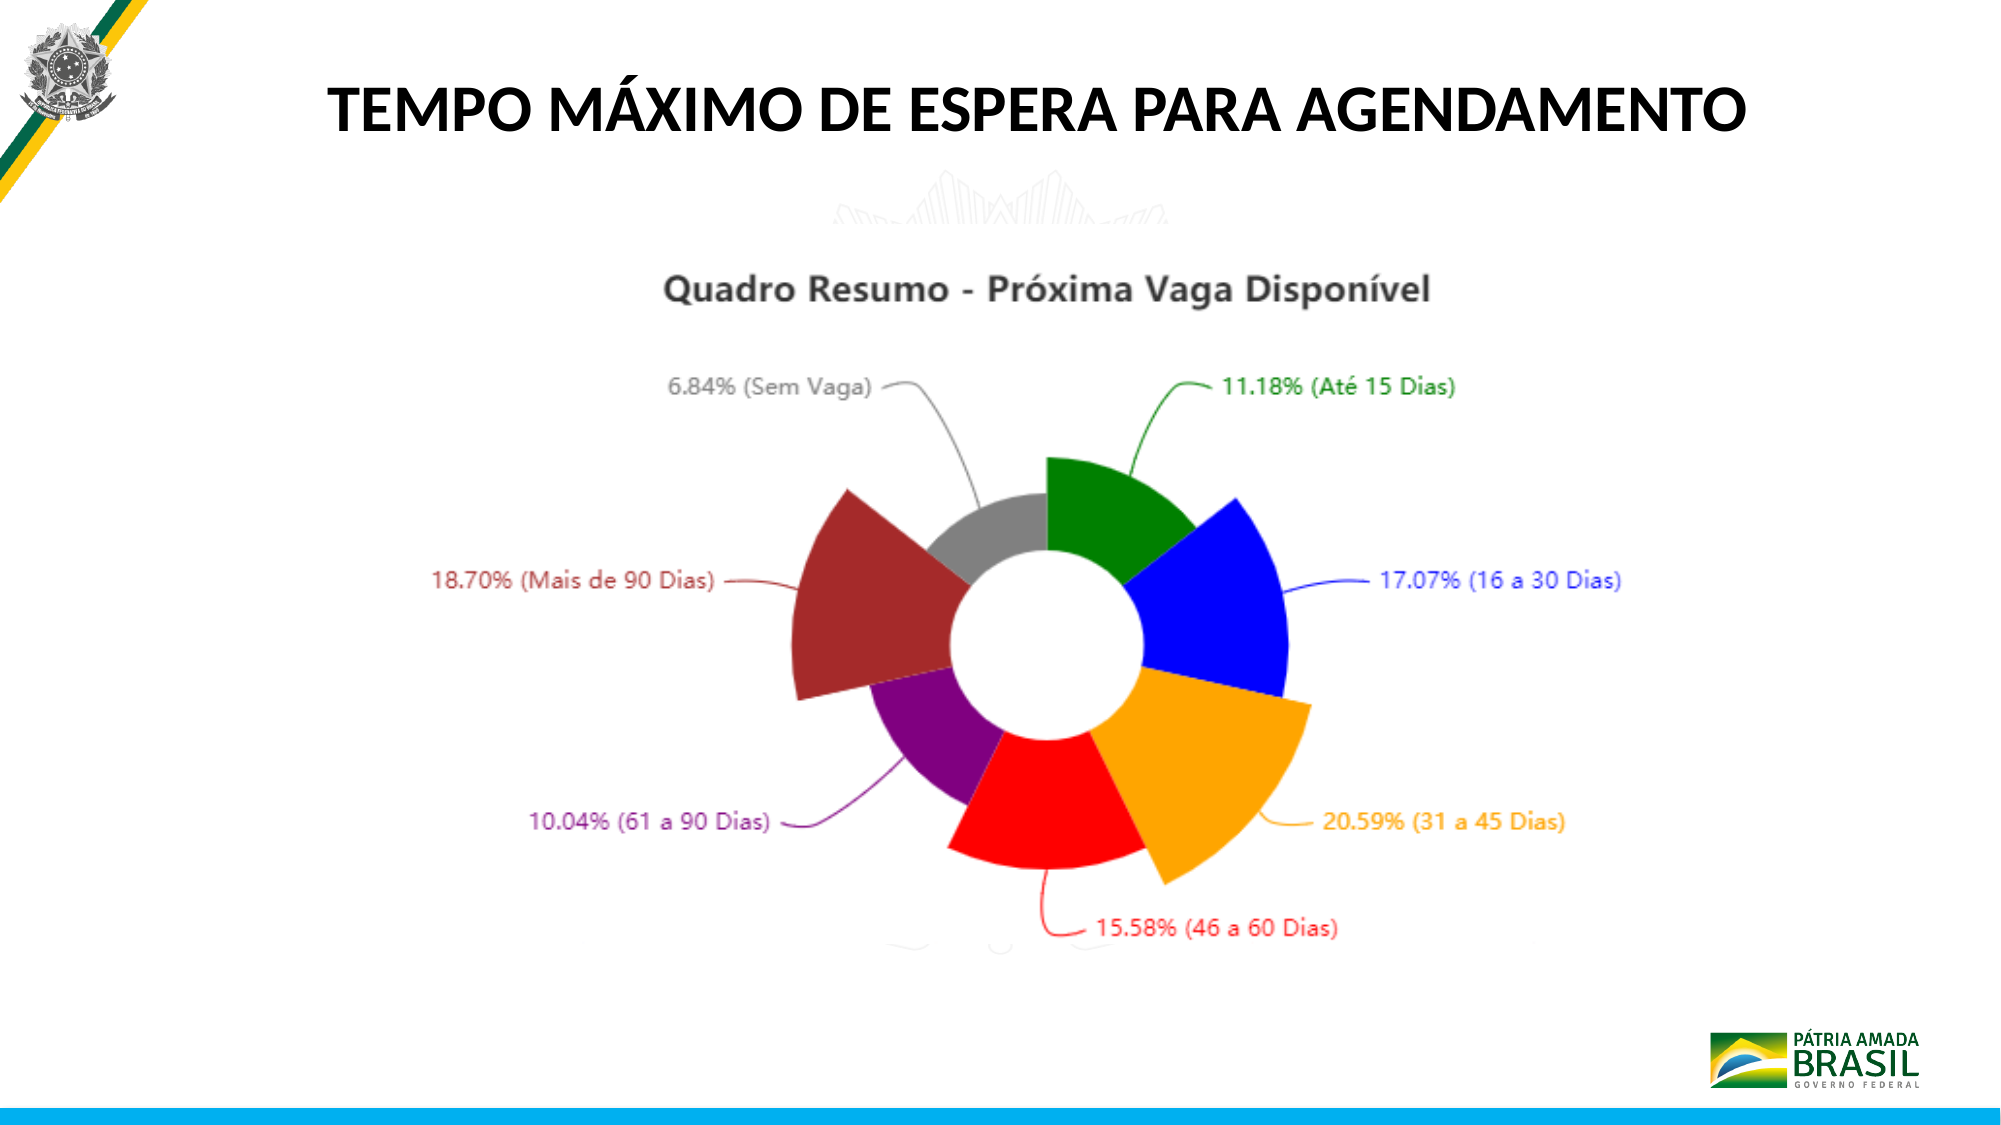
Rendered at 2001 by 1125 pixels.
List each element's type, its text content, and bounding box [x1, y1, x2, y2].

text_box TEMPO MÁXIMO DE ESPERA PARA AGENDAMENTO [175, 57, 1901, 152]
picture [0, 0, 2000, 1107]
